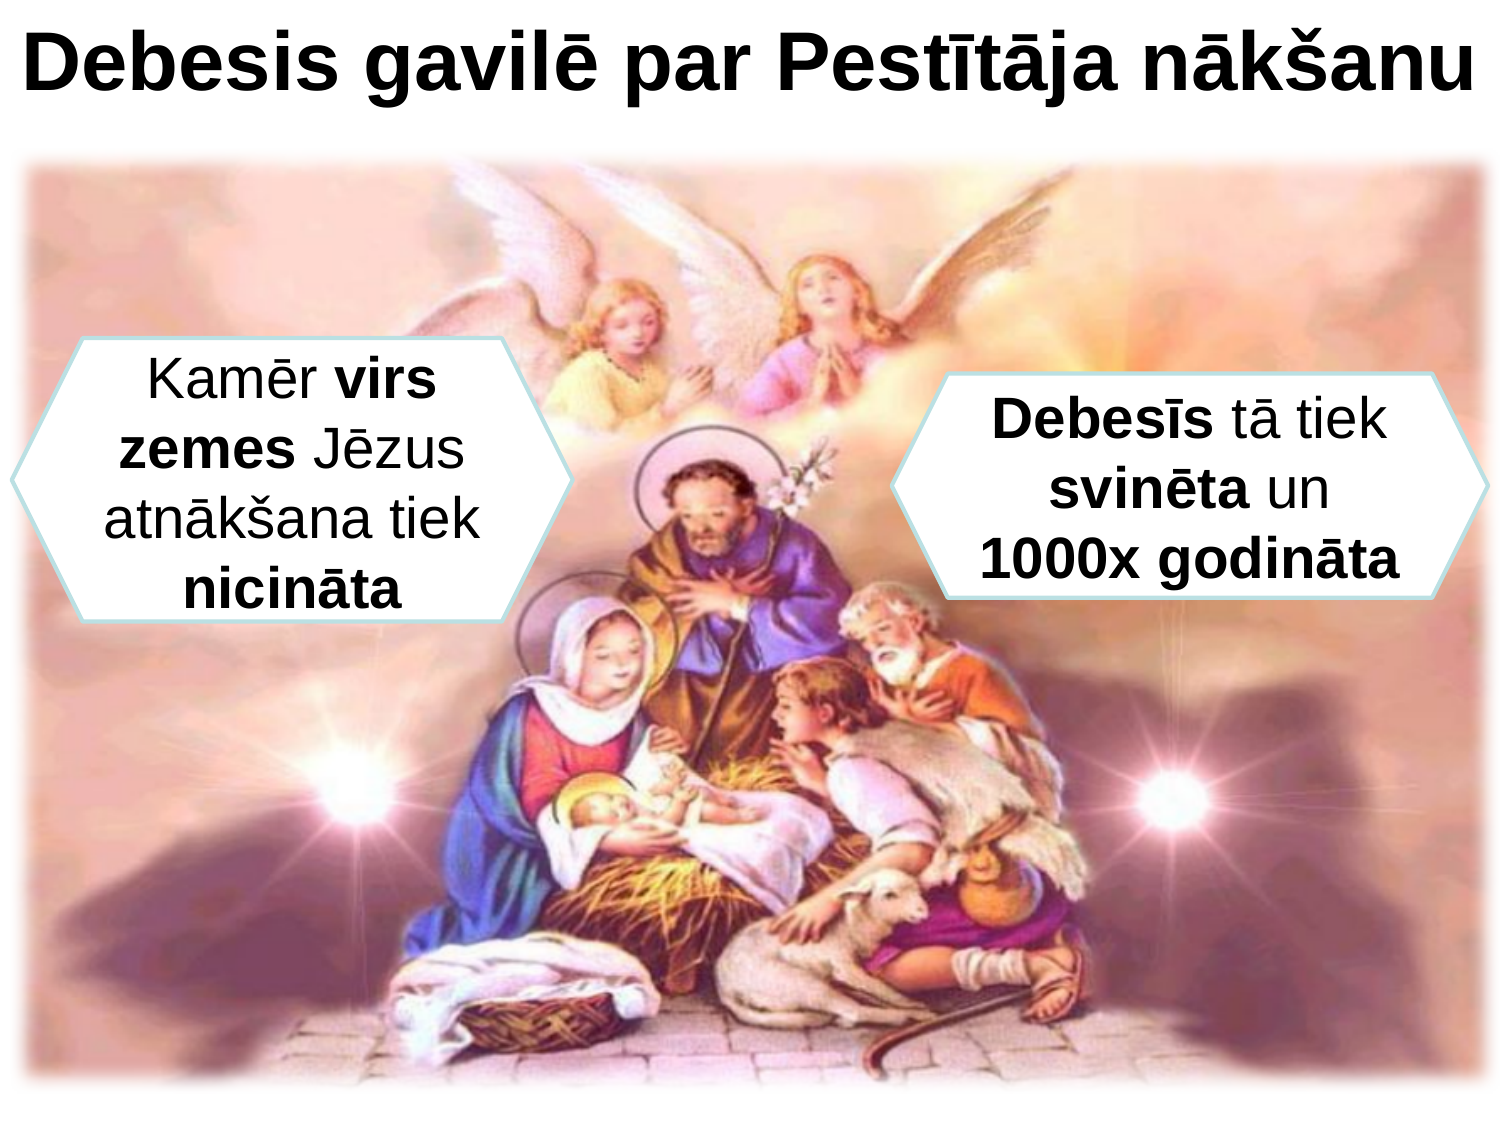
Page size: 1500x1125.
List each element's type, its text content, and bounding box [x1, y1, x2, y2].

picture [0, 148, 1500, 1095]
title Debesis gavilē par Pestītāja nākšanu [0, 0, 1500, 114]
